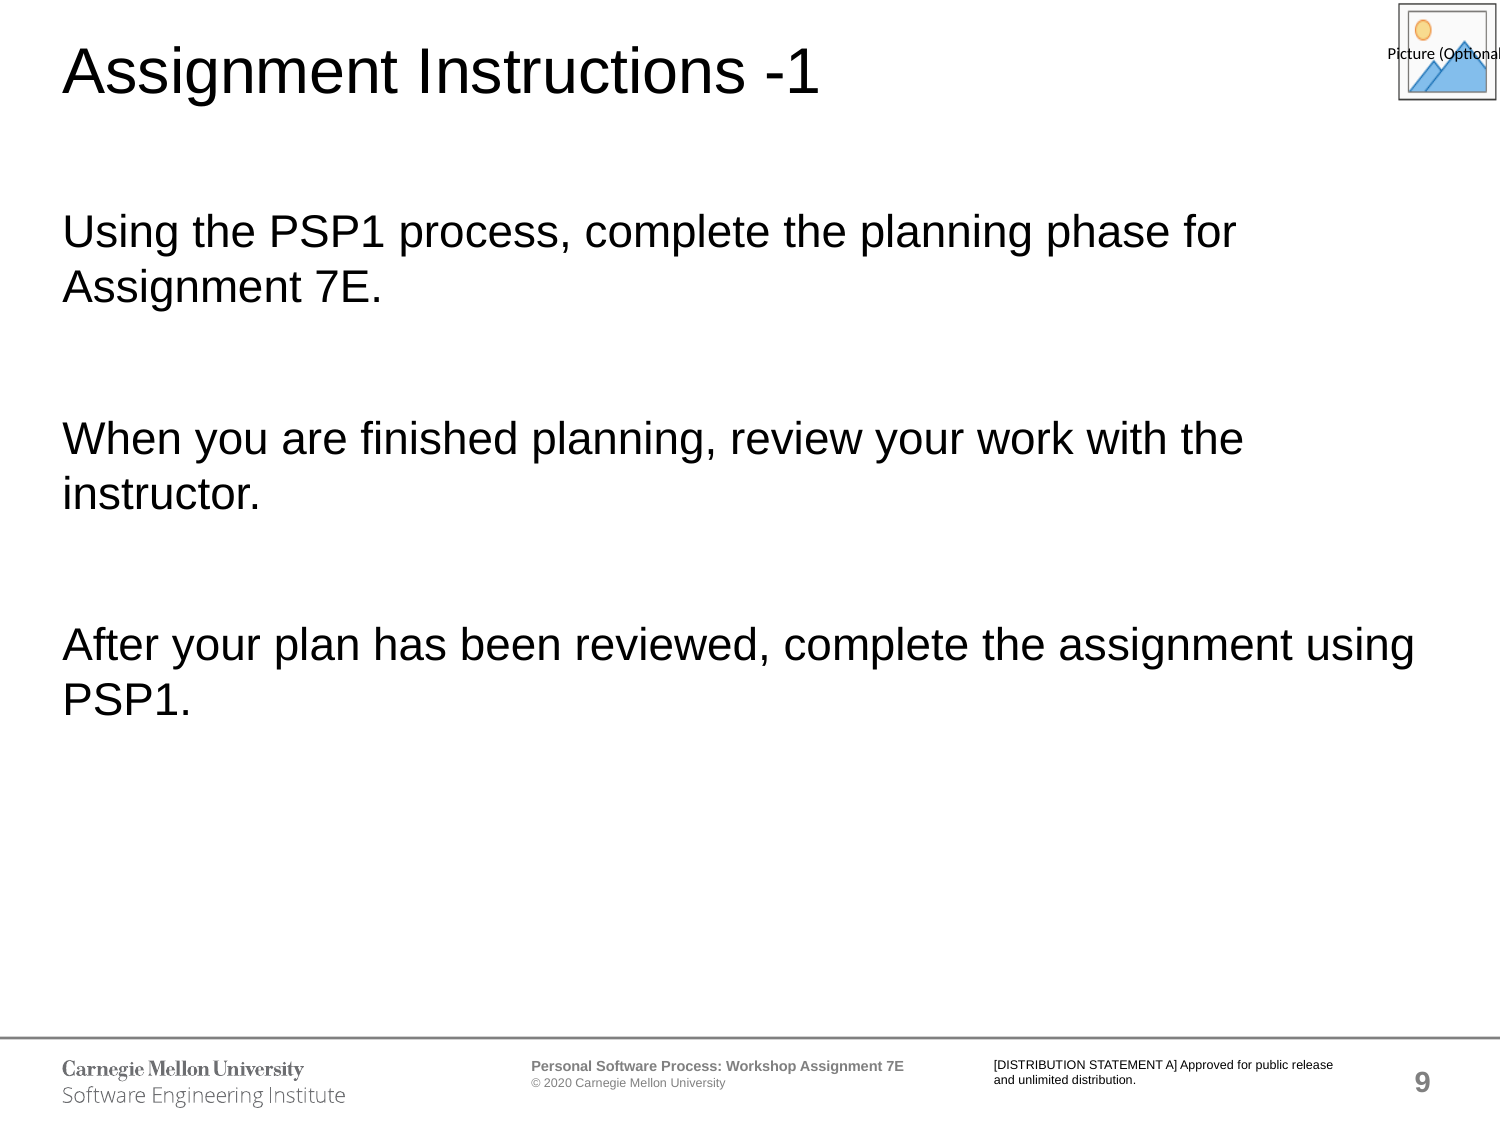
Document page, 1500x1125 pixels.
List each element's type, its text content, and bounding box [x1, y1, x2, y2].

list Using the PSP1 process, complete the planning phase for Assignment 7E. When you are finished planning, review your work with the instructor. After your plan has been reviewed, complete the assignment using PSP1. [62, 201, 1431, 1000]
title Assignment Instructions -1 [62, 37, 1338, 182]
picture [1394, 0, 1500, 105]
